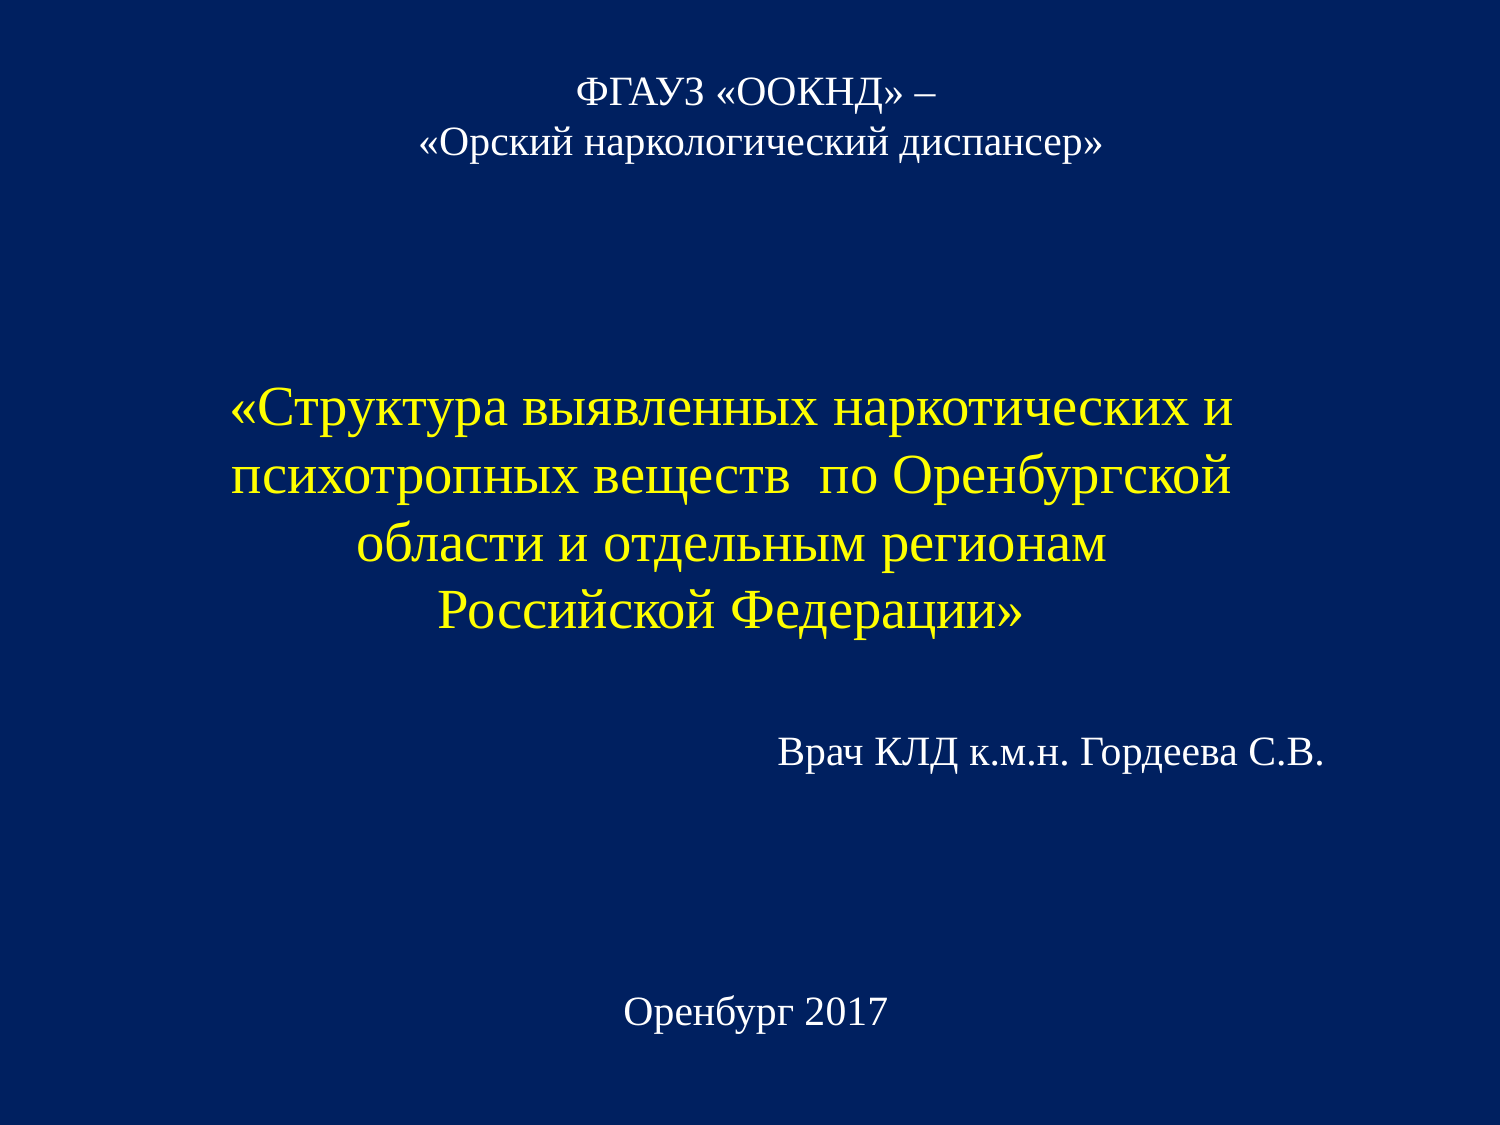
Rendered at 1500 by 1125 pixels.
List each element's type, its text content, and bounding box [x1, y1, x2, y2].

text_box Оренбург 2017 [513, 975, 999, 1047]
text_box Врач КЛД к.м.н. Гордеева С.В. [726, 715, 1376, 787]
subtitle «Структура выявленных наркотических и психотропных веществ по Оренбургской области и отдельным регионам Российской Федерации» [206, 361, 1257, 650]
title ФГАУЗ «ООКНД» – «Орский наркологический диспансер» [301, 30, 1211, 197]
